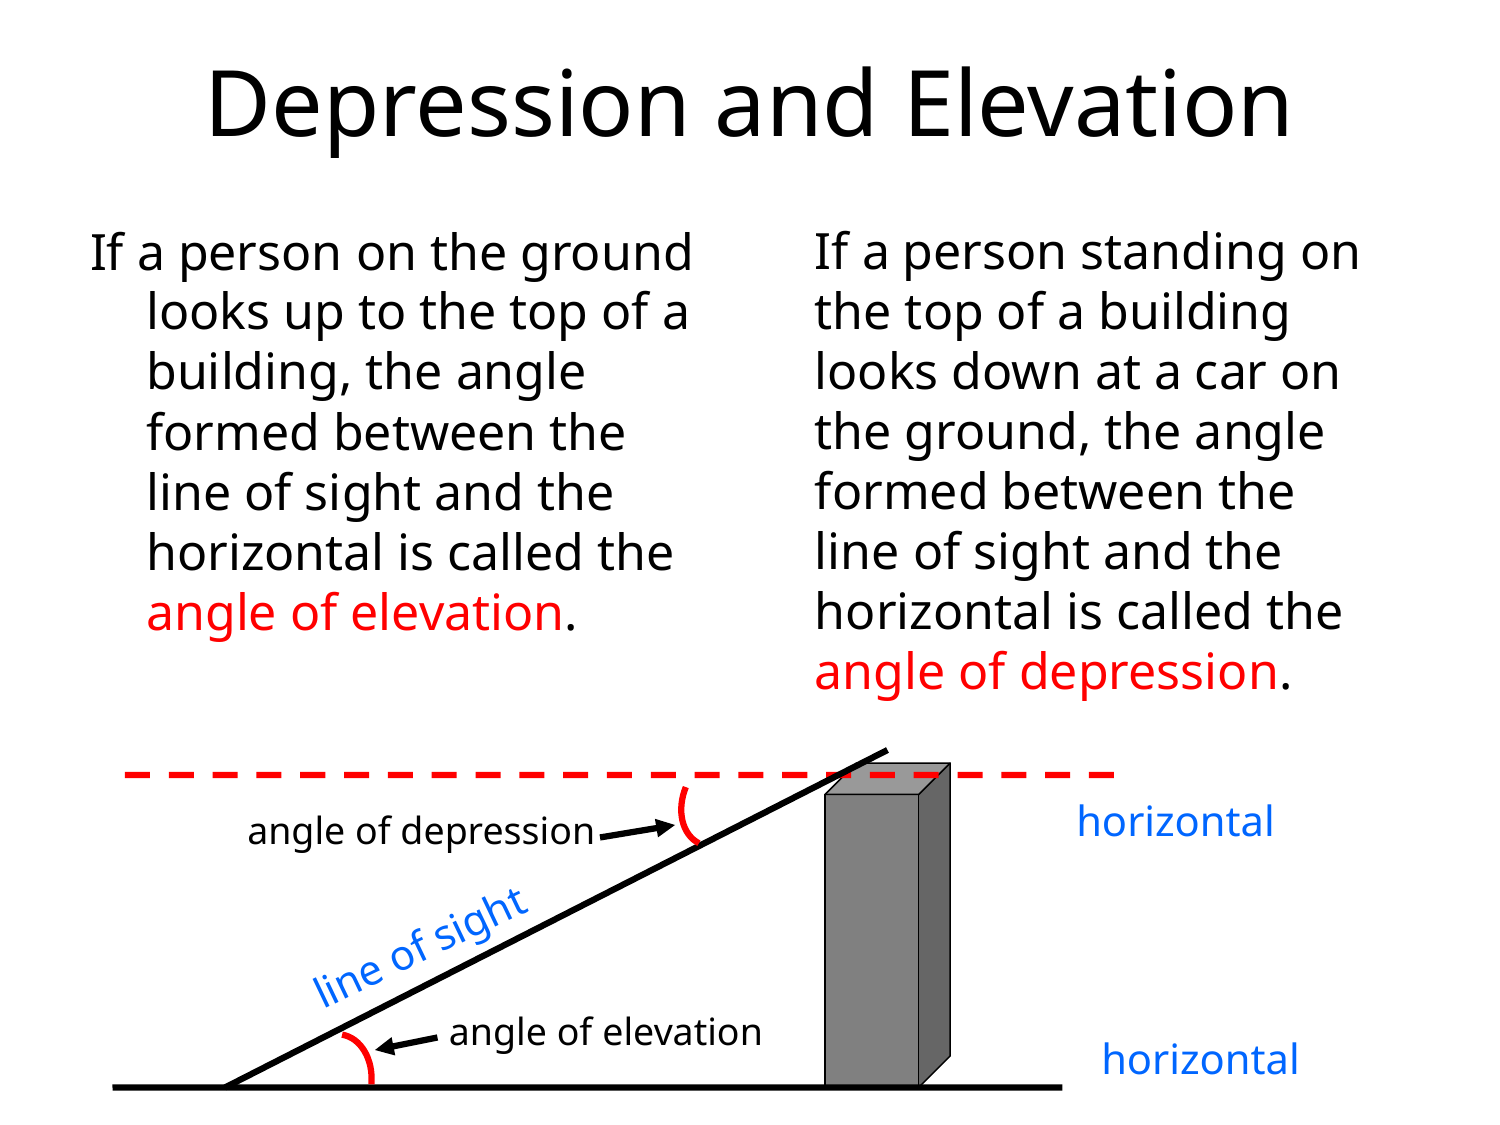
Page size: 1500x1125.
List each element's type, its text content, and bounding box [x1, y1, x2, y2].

text_box line of sight [288, 860, 550, 1030]
text_box [333, 1034, 372, 1085]
list If a person on the ground looks up to the top of a building, the angle formed between the line of sight and the horizontal is called the angle of elevation. [75, 212, 738, 663]
text_box If a person standing on the top of a building looks down at a car on the ground, the angle formed between the line of sight and the horizontal is called the angle of depression. [799, 212, 1388, 708]
text_box [681, 787, 722, 844]
text_box [375, 1037, 438, 1054]
text_box angle of elevation [434, 1000, 778, 1061]
text_box [825, 776, 938, 1087]
text_box horizontal [1086, 1025, 1315, 1090]
text_box [599, 820, 676, 838]
text_box horizontal [1061, 787, 1290, 853]
title Depression and Elevation [75, 37, 1425, 163]
text_box angle of depression [232, 799, 611, 860]
